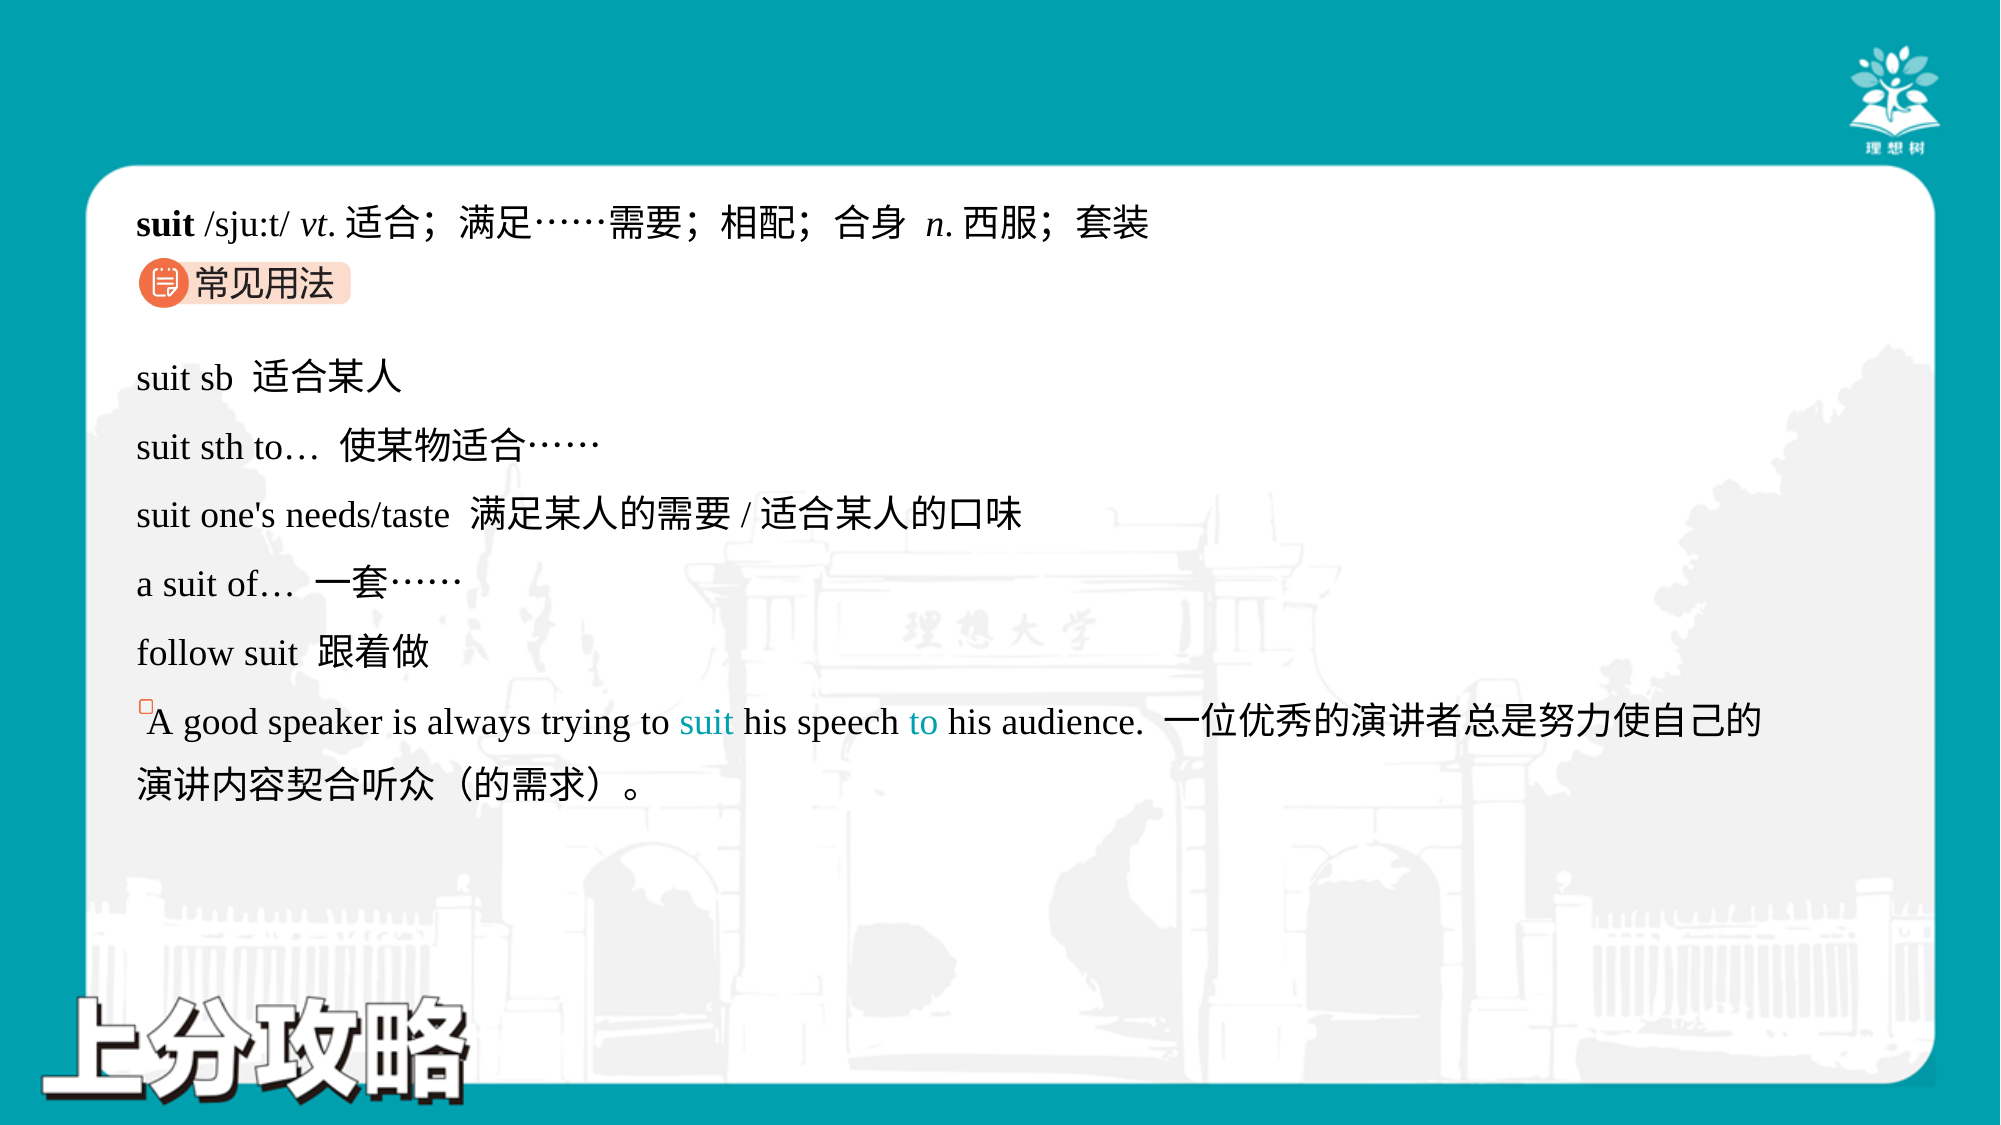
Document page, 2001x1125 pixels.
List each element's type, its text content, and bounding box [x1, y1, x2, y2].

text_box suit sb 适合某人 suit sth to… 使某物适合…… suit one's needs/taste 满足某人的需要/适合某人的口味 a suit of… 一套…… follow suit 跟着做 A good speaker is always trying to suit his speech to his audience. 一位优秀的演讲者总是努力使自己的 演讲内容契合听众（的需求）。#111 [136, 329, 1865, 799]
text_box suit /sju:t/ vt.适合；满足……需要；相配；合身 n.西服；套装#104 [136, 177, 1865, 236]
picture [0, 0, 2000, 1125]
